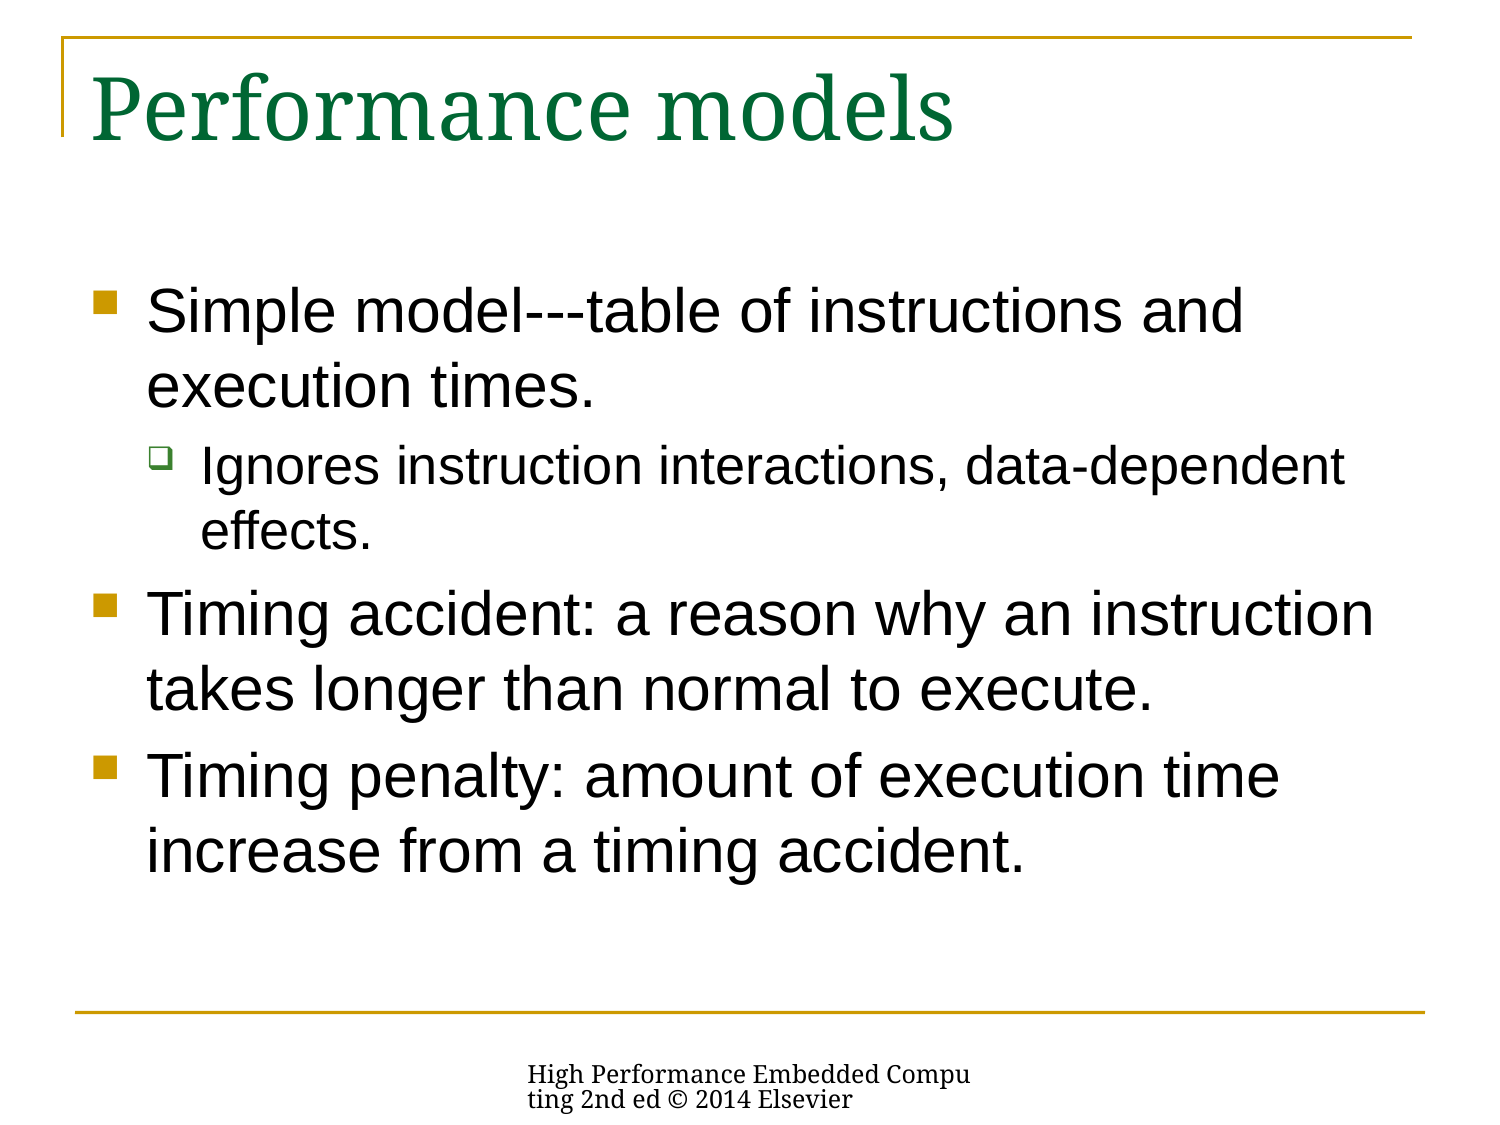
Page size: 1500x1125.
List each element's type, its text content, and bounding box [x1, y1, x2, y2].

list Simple model---table of instructions and execution times. Ignores instruction interactions, data-dependent effects. Timing accident: a reason why an instruction takes longer than normal to execute. Timing penalty: amount of execution time increase from a timing accident. [75, 262, 1425, 1006]
footer High Performance Embedded Computing 2nd ed © 2014 Elsevier [512, 1025, 988, 1100]
title Performance models [75, 45, 1425, 233]
